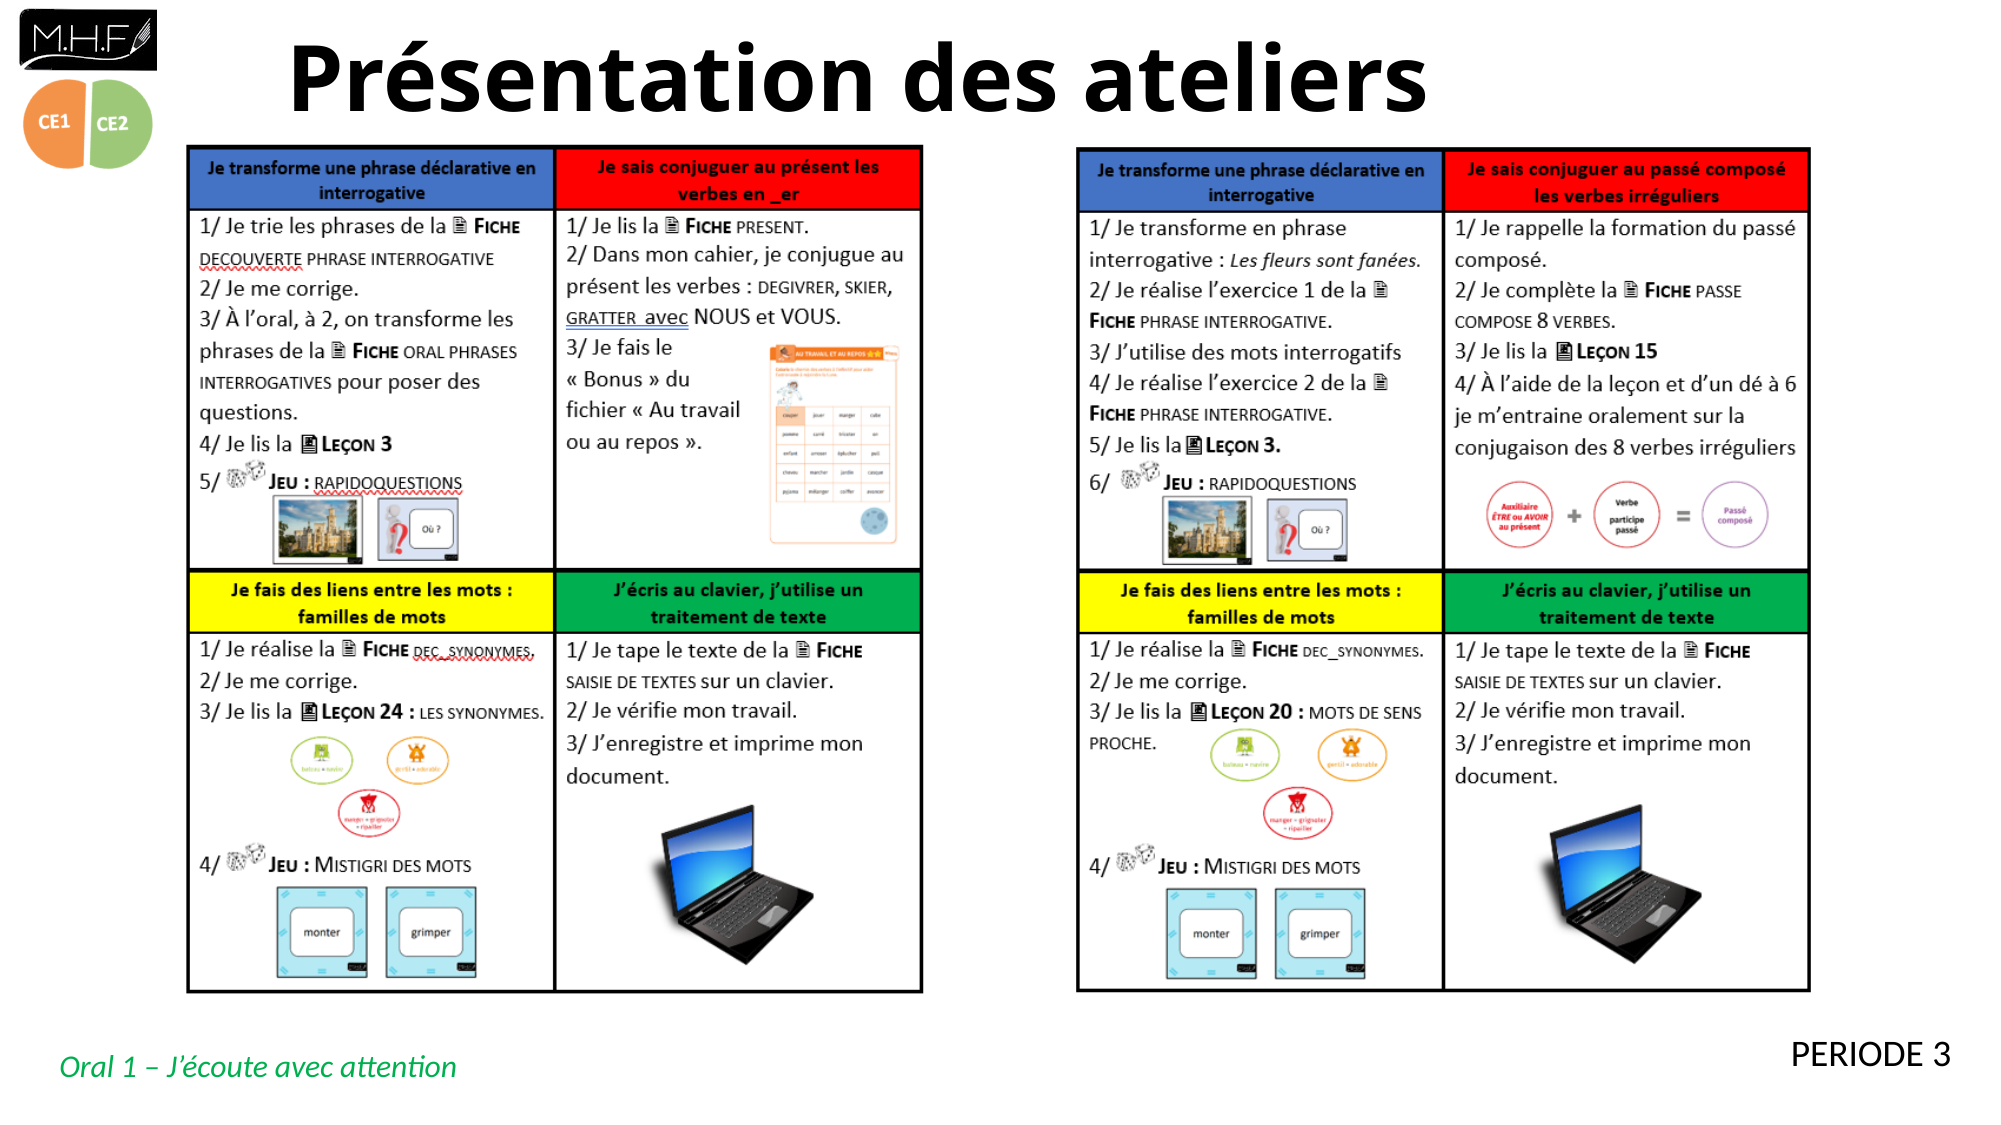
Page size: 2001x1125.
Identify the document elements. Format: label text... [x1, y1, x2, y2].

picture [1, 7, 177, 207]
title Présentation des ateliers [271, 7, 1818, 156]
picture [1068, 139, 1818, 997]
picture [177, 139, 928, 997]
text_box PERIODE 3 [1362, 1021, 1967, 1082]
text_box Oral 1 – J’écoute avec attention [44, 1038, 1346, 1092]
